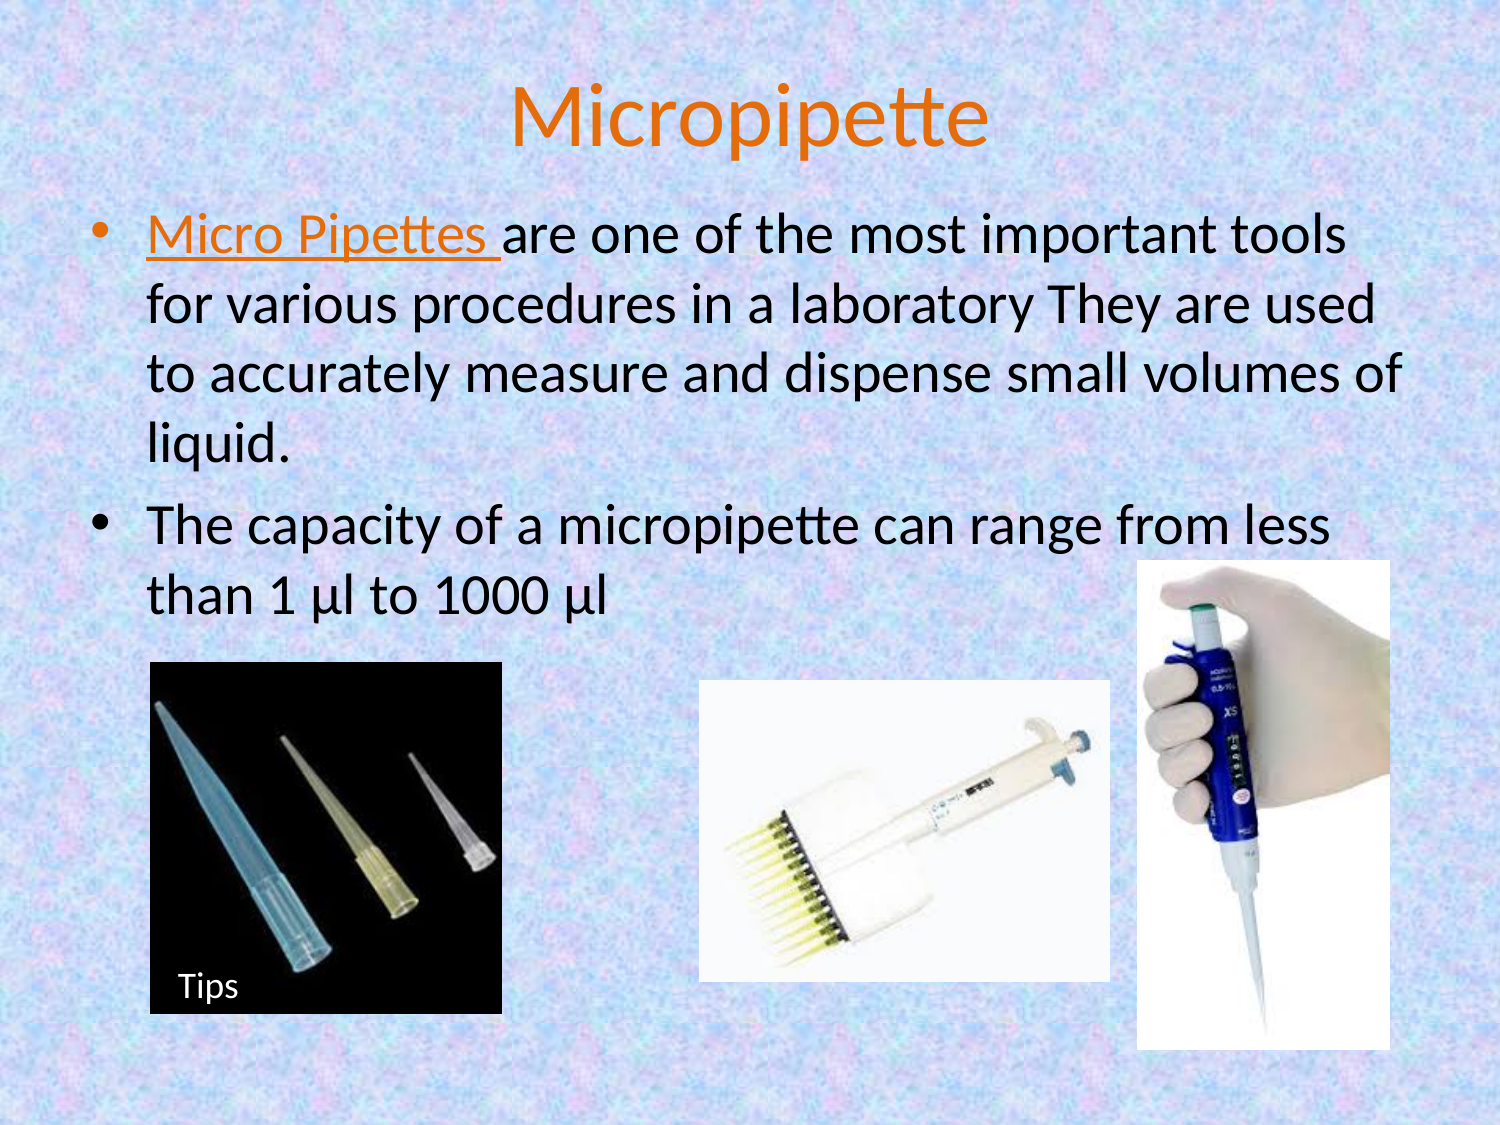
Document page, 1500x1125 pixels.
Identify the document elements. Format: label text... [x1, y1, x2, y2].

list Micro Pipettes are one of the most important tools for various procedures in a laboratory They are used to accurately measure and dispense small volumes of liquid. The capacity of a micropipette can range from less than 1 µl to 1000 µl [75, 187, 1425, 1005]
picture [0, 0, 1500, 1125]
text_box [149, 662, 502, 1015]
title Micropipette [75, 45, 1425, 175]
